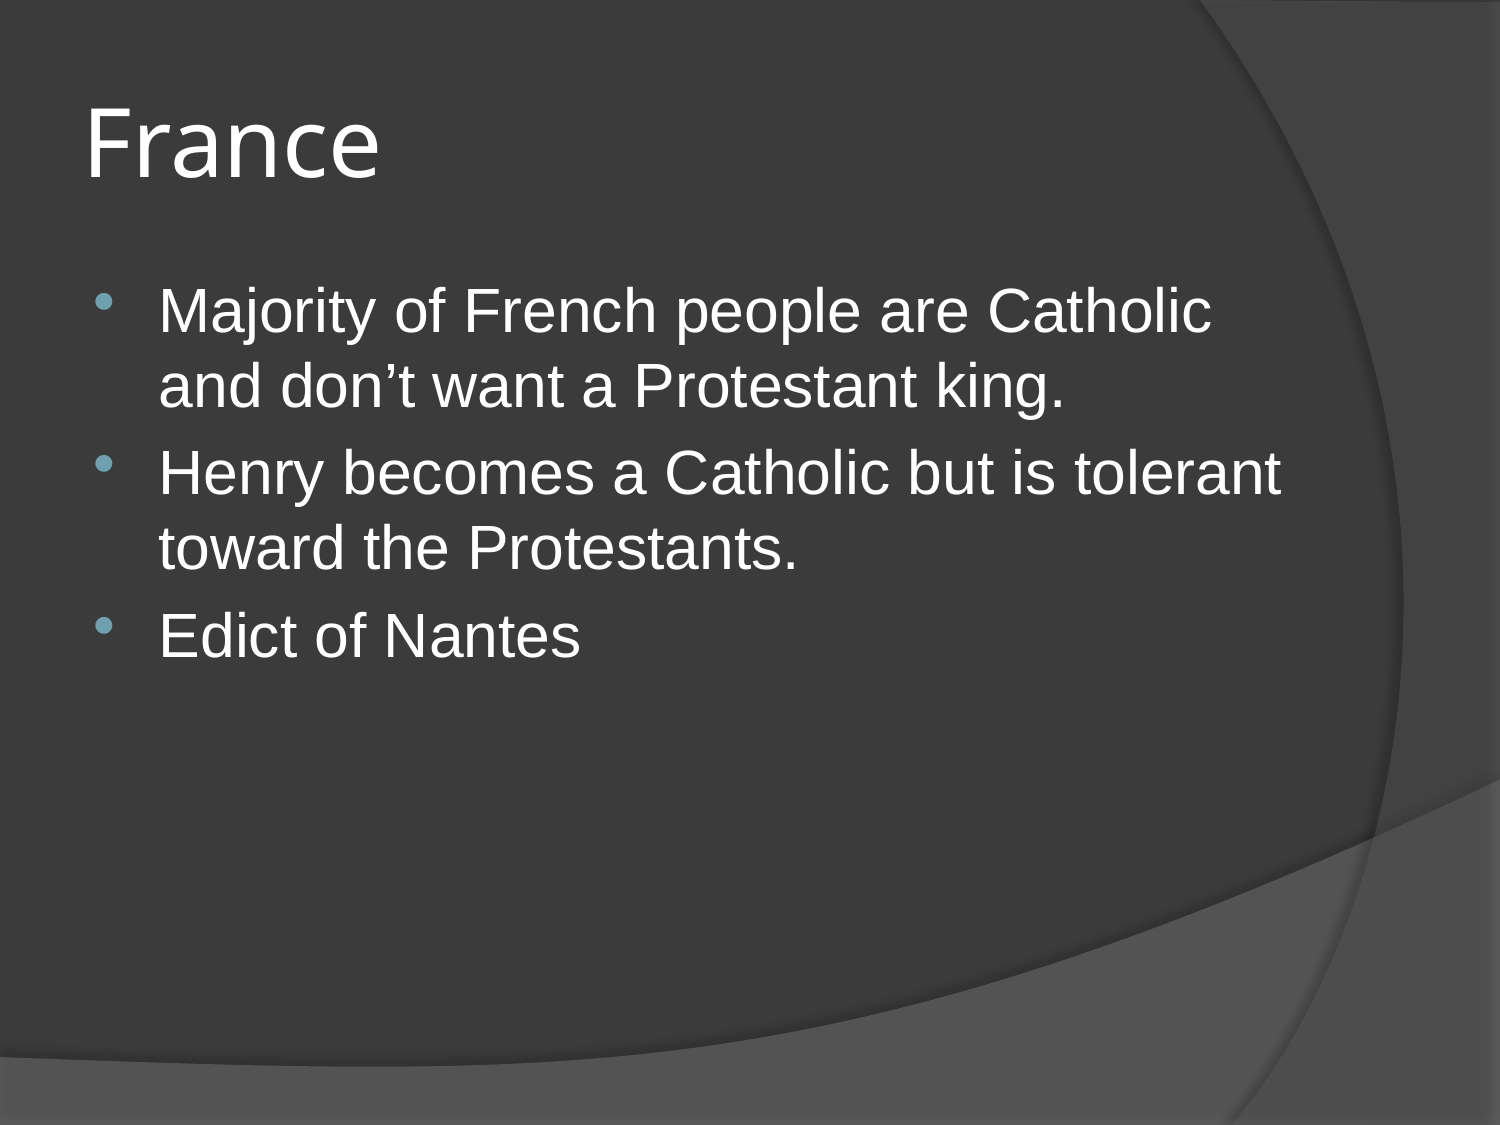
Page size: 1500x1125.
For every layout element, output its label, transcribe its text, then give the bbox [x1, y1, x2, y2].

list Majority of French people are Catholic and don’t want a Protestant king. Henry becomes a Catholic but is tolerant toward the Protestants. Edict of Nantes [75, 262, 1300, 1005]
title France [75, 45, 1300, 233]
